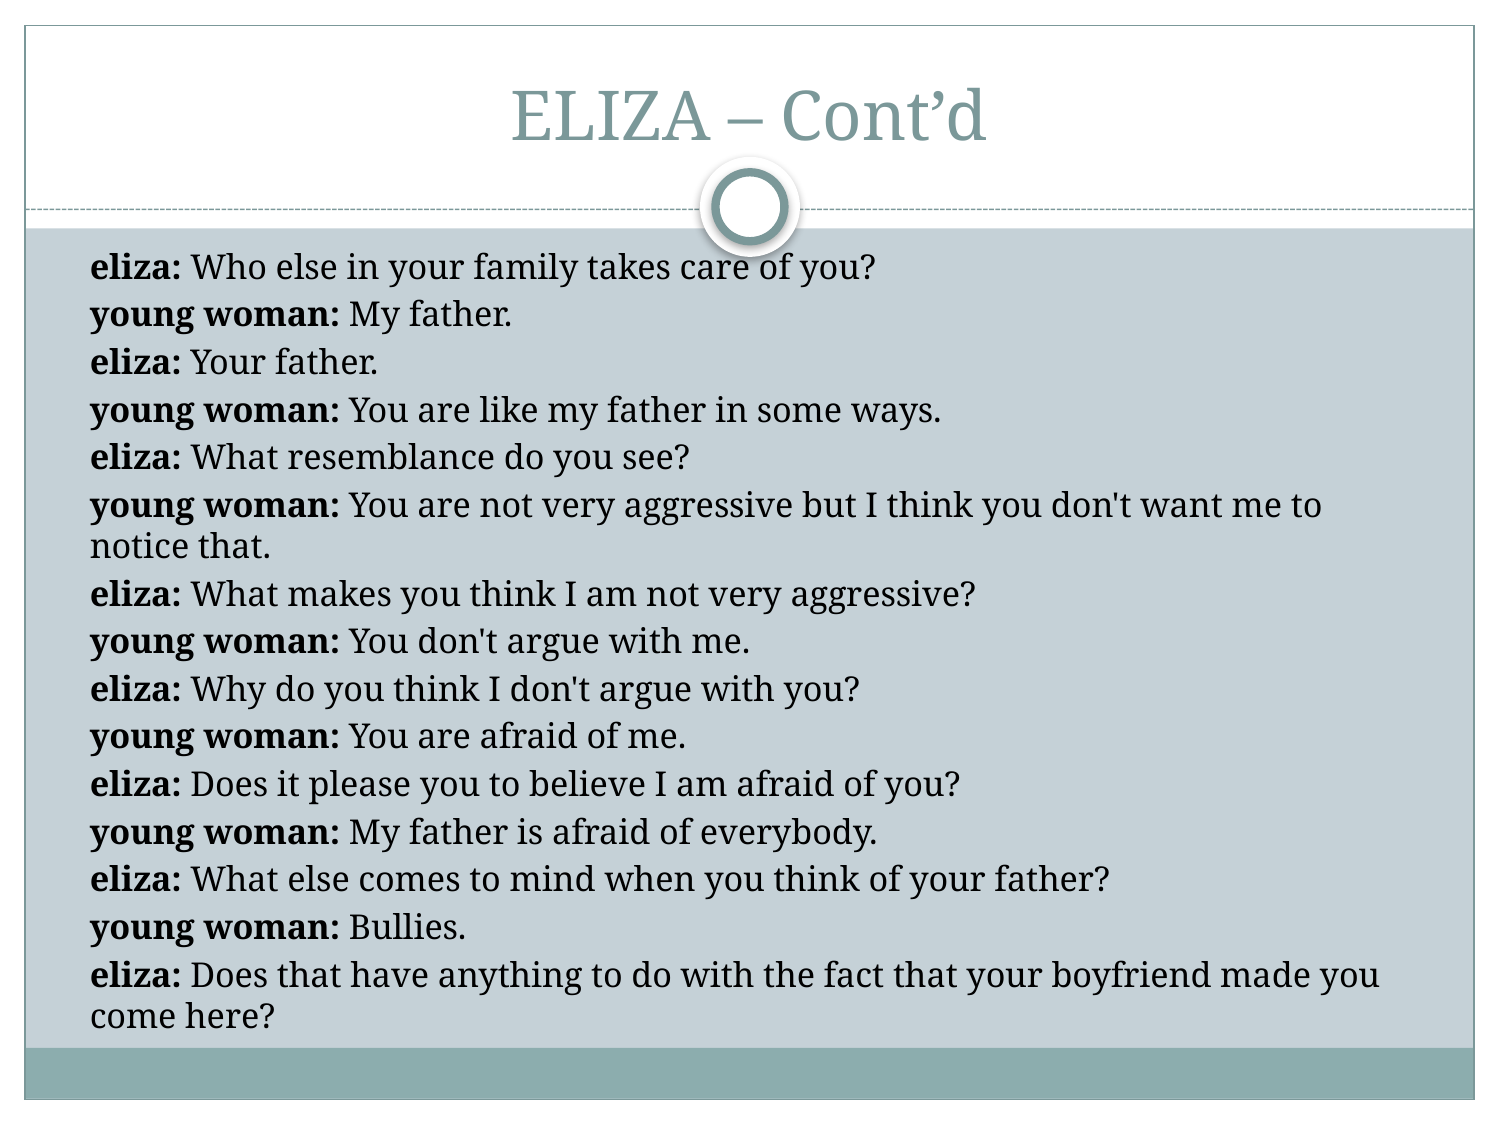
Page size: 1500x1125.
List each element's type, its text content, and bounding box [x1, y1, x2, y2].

list eliza: Who else in your family takes care of you? young woman: My father. eliza: Your father. young woman: You are like my father in some ways. eliza: What resemblance do you see? young woman: You are not very aggressive but I think you don't want me to notice that. eliza: What makes you think I am not very aggressive? young woman: You don't argue with me. eliza: Why do you think I don't argue with you? young woman: You are afraid of me. eliza: Does it please you to believe I am afraid of you? young woman: My father is afraid of everybody. eliza: What else comes to mind when you think of your father? young woman: Bullies. eliza: Does that have anything to do with the fact that your boyfriend made you come here? [75, 237, 1425, 1047]
title ELIZA – Cont’d [49, 37, 1450, 162]
